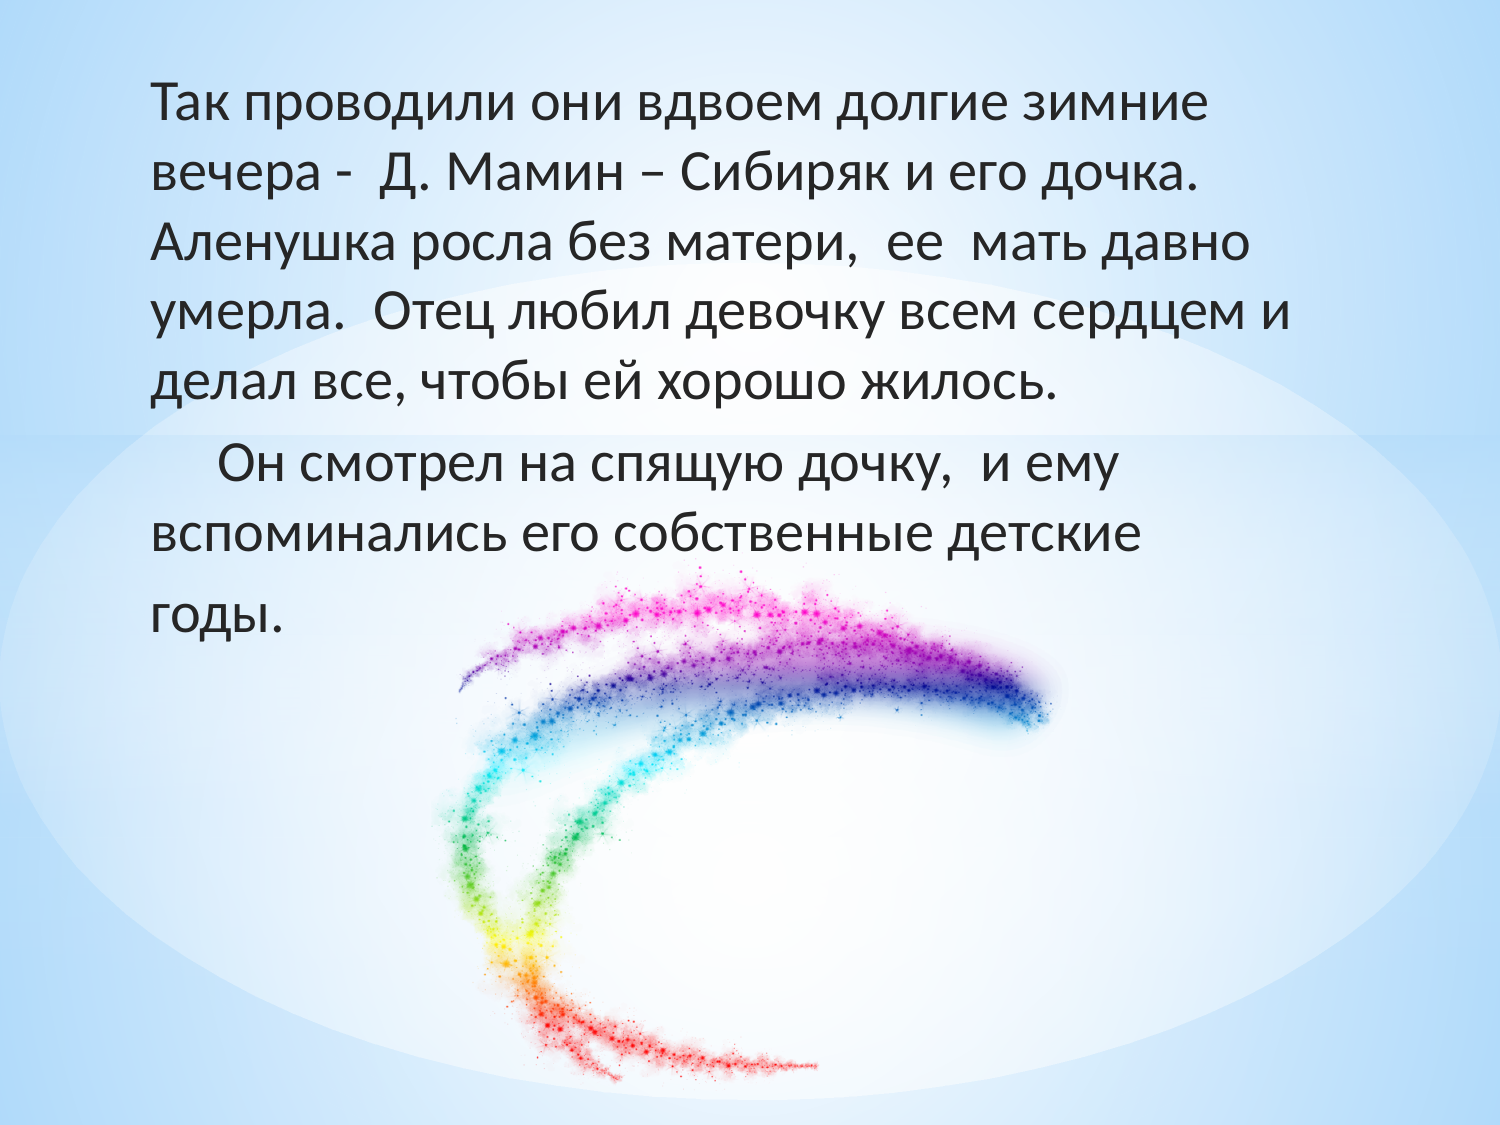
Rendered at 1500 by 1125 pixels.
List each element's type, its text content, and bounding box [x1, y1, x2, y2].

picture [430, 550, 1070, 1091]
list Так проводили они вдвоем долгие зимние вечера - Д. Мамин – Сибиряк и его дочка. Аленушка росла без матери, ее мать давно умерла. Отец любил девочку всем сердцем и делал все, чтобы ей хорошо жилось. Он смотрел на спящую дочку, и ему вспоминались его собственные детские годы. [135, 54, 1376, 705]
